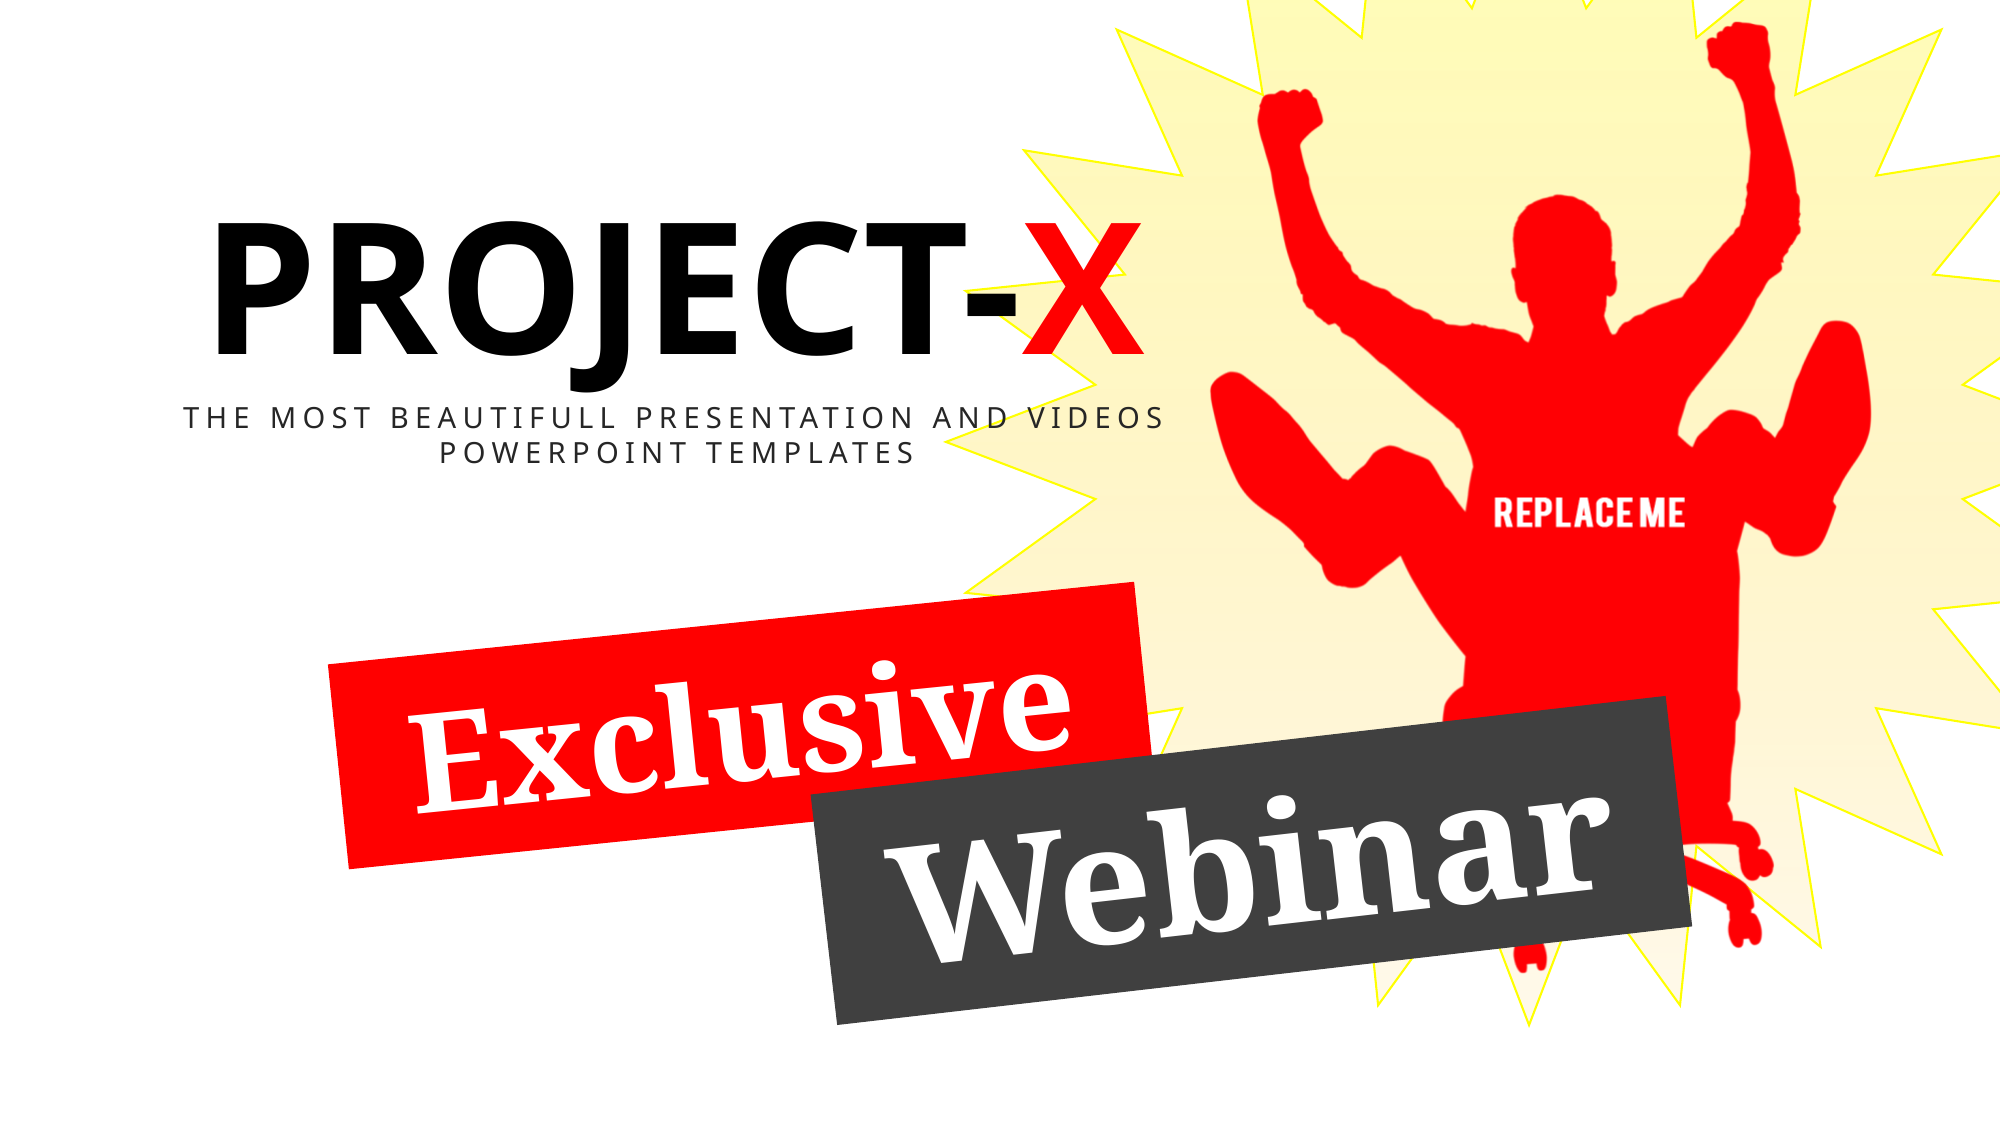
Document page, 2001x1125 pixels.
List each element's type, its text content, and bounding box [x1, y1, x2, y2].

text_box [962, 469, 1197, 753]
text_box [1924, 27, 1944, 72]
text_box PROJECT-X [95, 163, 1197, 399]
text_box [1114, 27, 1197, 163]
text_box [1021, 148, 1110, 163]
text_box [1924, 154, 2000, 730]
text_box [1924, 812, 1944, 857]
picture [1197, 0, 1924, 1025]
text_box THE MOST BEAUTIFULL PRESENTATION AND VIDEOS POWERPOINT TEMPLATES [146, 400, 1197, 469]
text_box Exclusive [326, 580, 1153, 871]
text_box Webinar [809, 748, 1197, 1027]
